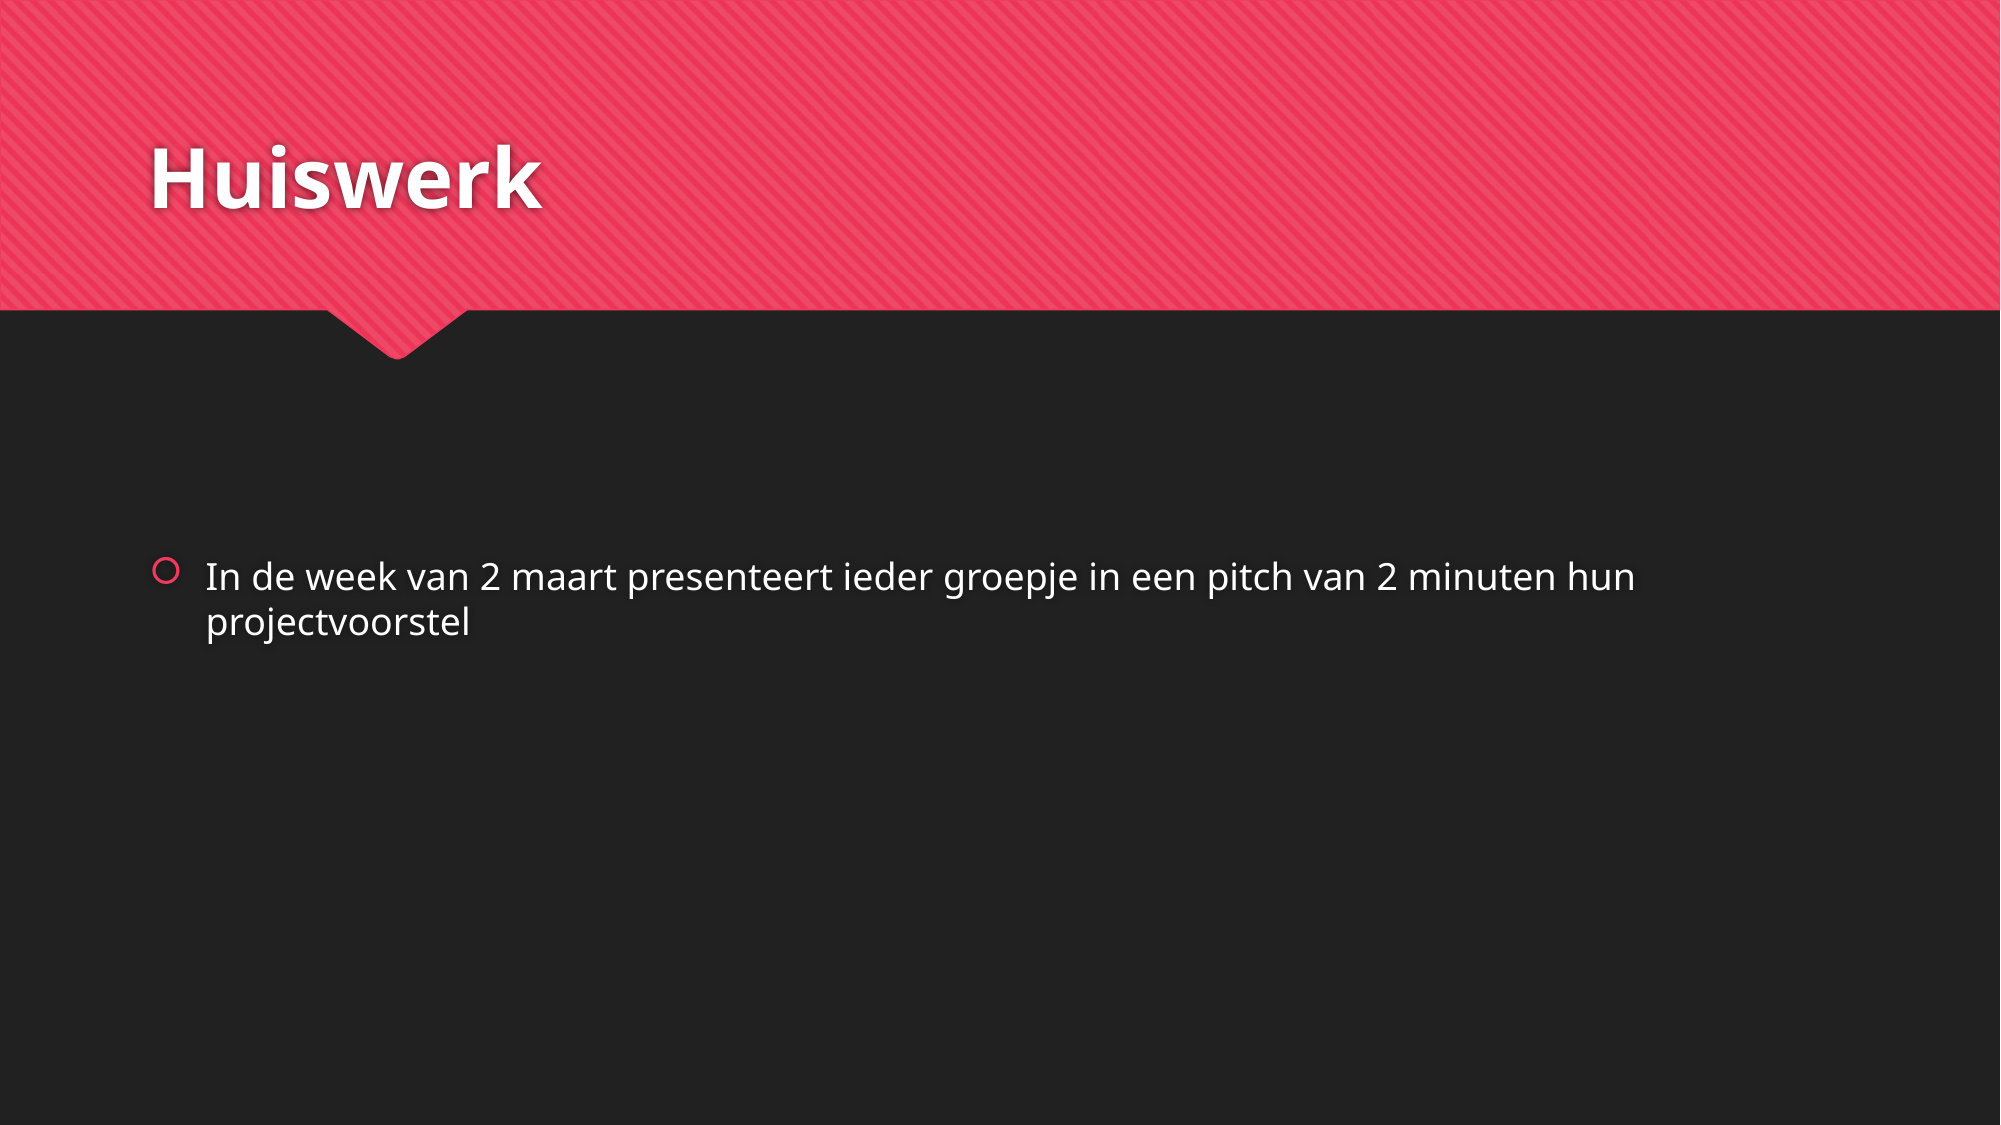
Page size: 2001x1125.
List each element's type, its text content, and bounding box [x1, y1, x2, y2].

list In de week van 2 maart presenteert ieder groepje in een pitch van 2 minuten hun projectvoorstel [134, 364, 1866, 962]
title Huiswerk [132, 73, 1868, 233]
